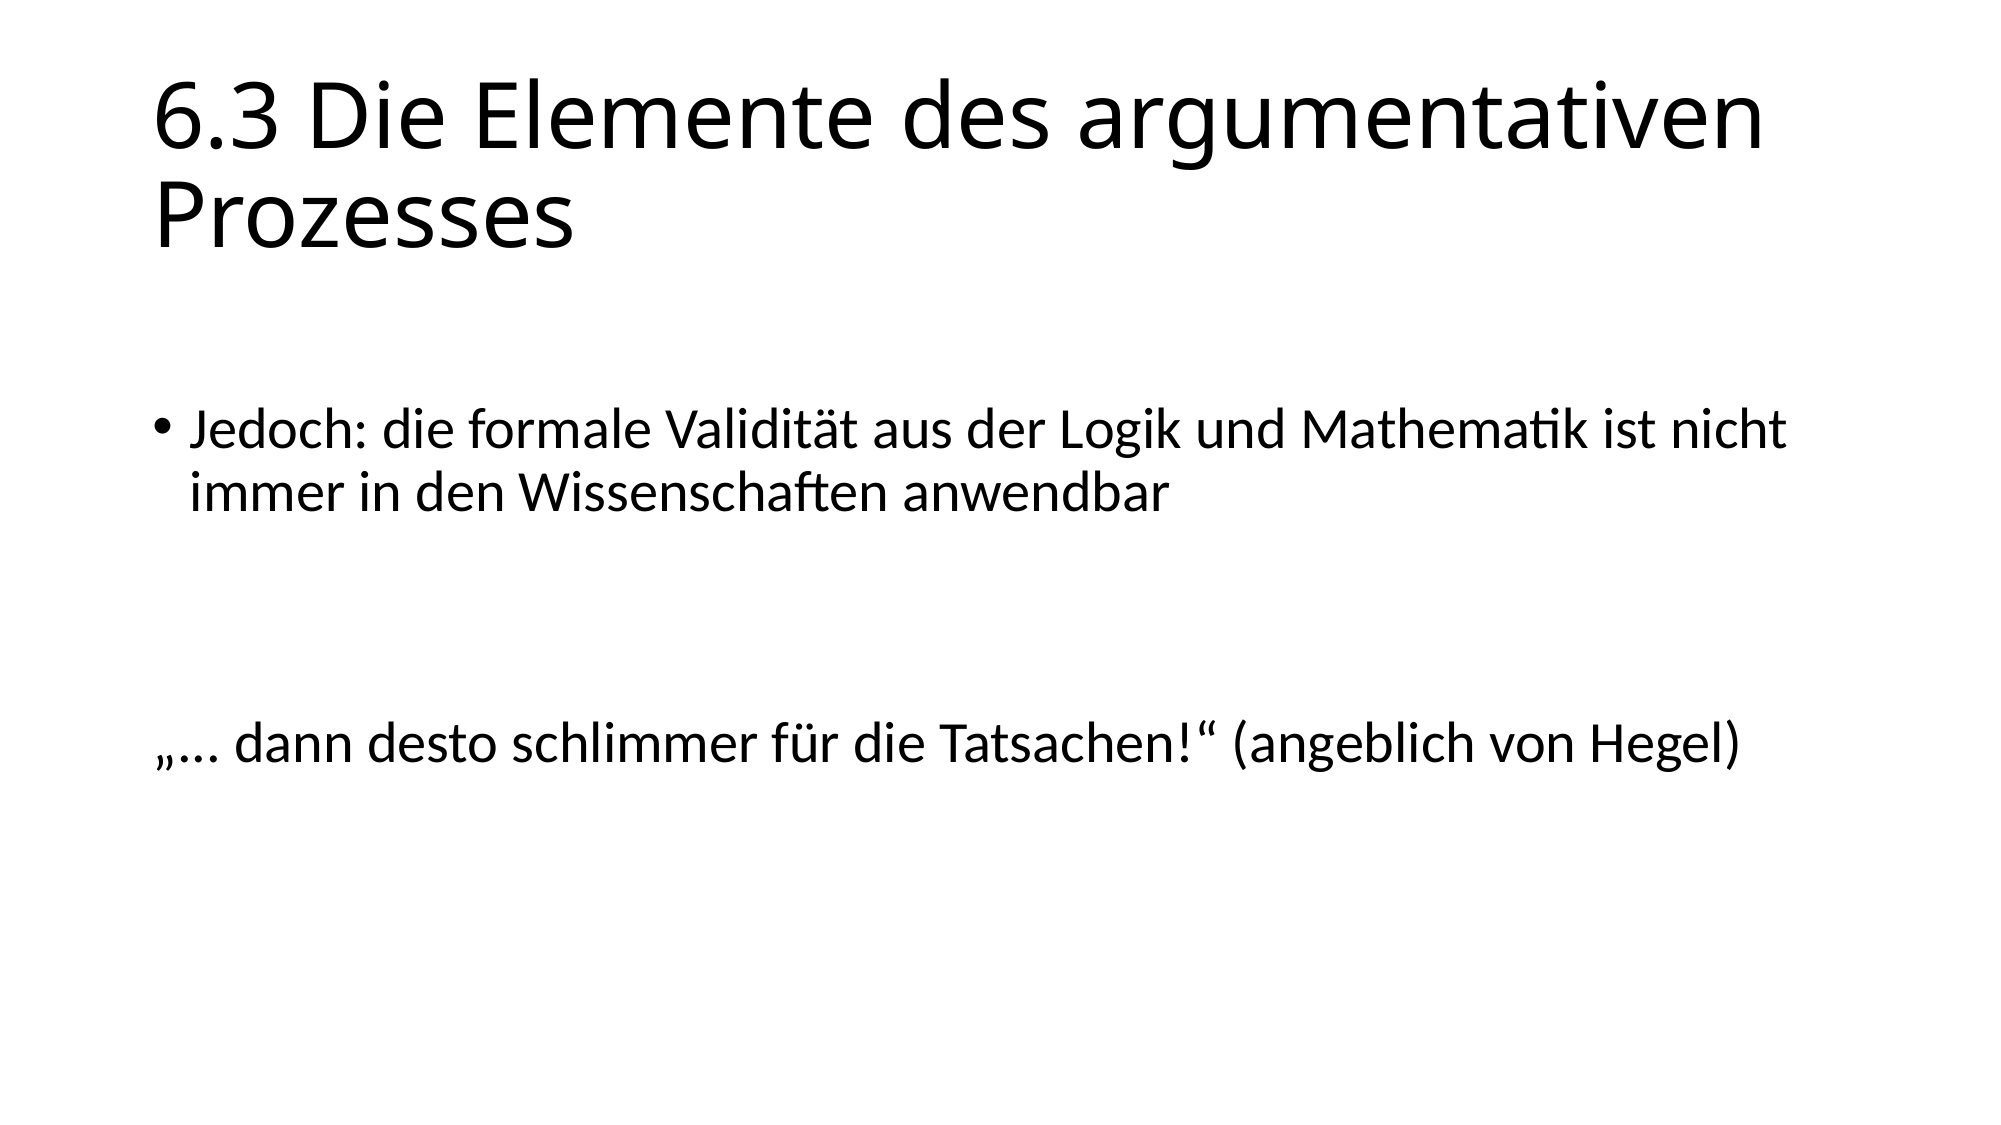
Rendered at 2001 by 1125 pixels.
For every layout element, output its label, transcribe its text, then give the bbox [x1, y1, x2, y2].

list Jedoch: die formale Validität aus der Logik und Mathematik ist nicht immer in den Wissenschaften anwendbar „... dann desto schlimmer für die Tatsachen!“ (angeblich von Hegel) [137, 299, 1863, 1014]
title 6.3 Die Elemente des argumentativen Prozesses [137, 59, 1863, 278]
